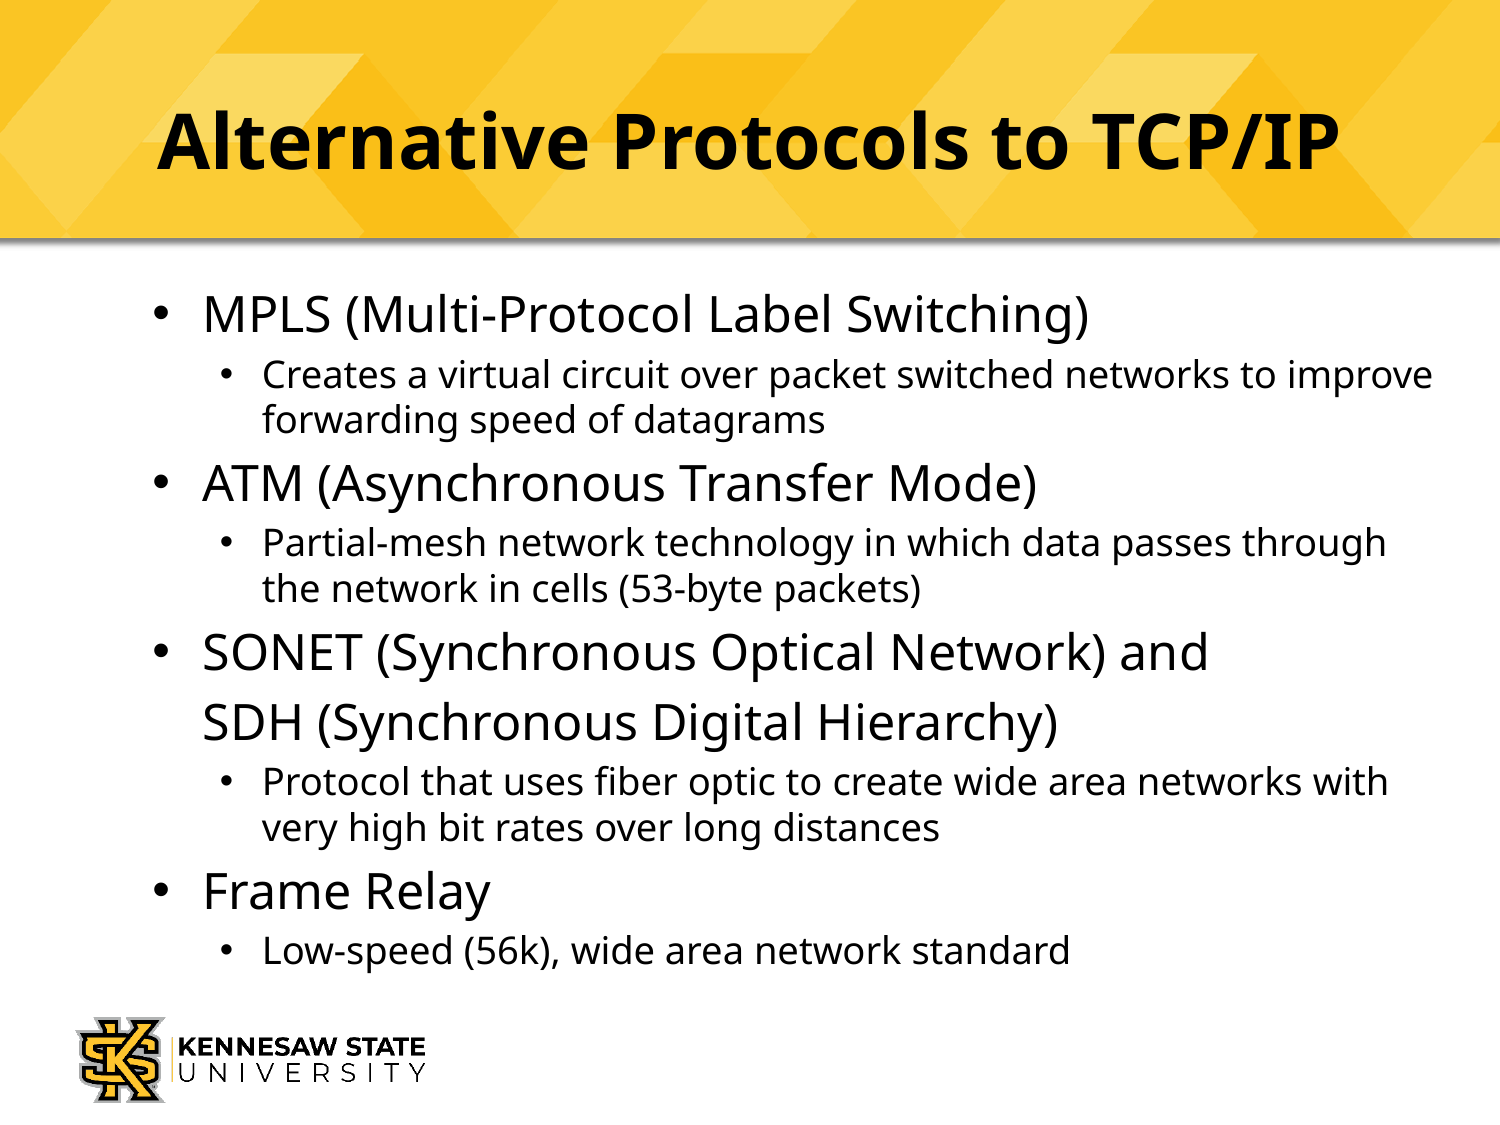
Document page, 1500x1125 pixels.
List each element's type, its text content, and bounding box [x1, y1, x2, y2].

picture [0, 0, 1500, 251]
picture [75, 1017, 425, 1103]
title Alternative Protocols to TCP/IP [75, 45, 1425, 233]
list MPLS (Multi-Protocol Label Switching) Creates a virtual circuit over packet switched networks to improve forwarding speed of datagrams ATM (Asynchronous Transfer Mode) Partial-mesh network technology in which data passes through the network in cells (53-byte packets) SONET (Synchronous Optical Network) and SDH (Synchronous Digital Hierarchy) Protocol that uses fiber optic to create wide area networks with very high bit rates over long distances Frame Relay Low-speed (56k), wide area network standard [137, 275, 1450, 980]
